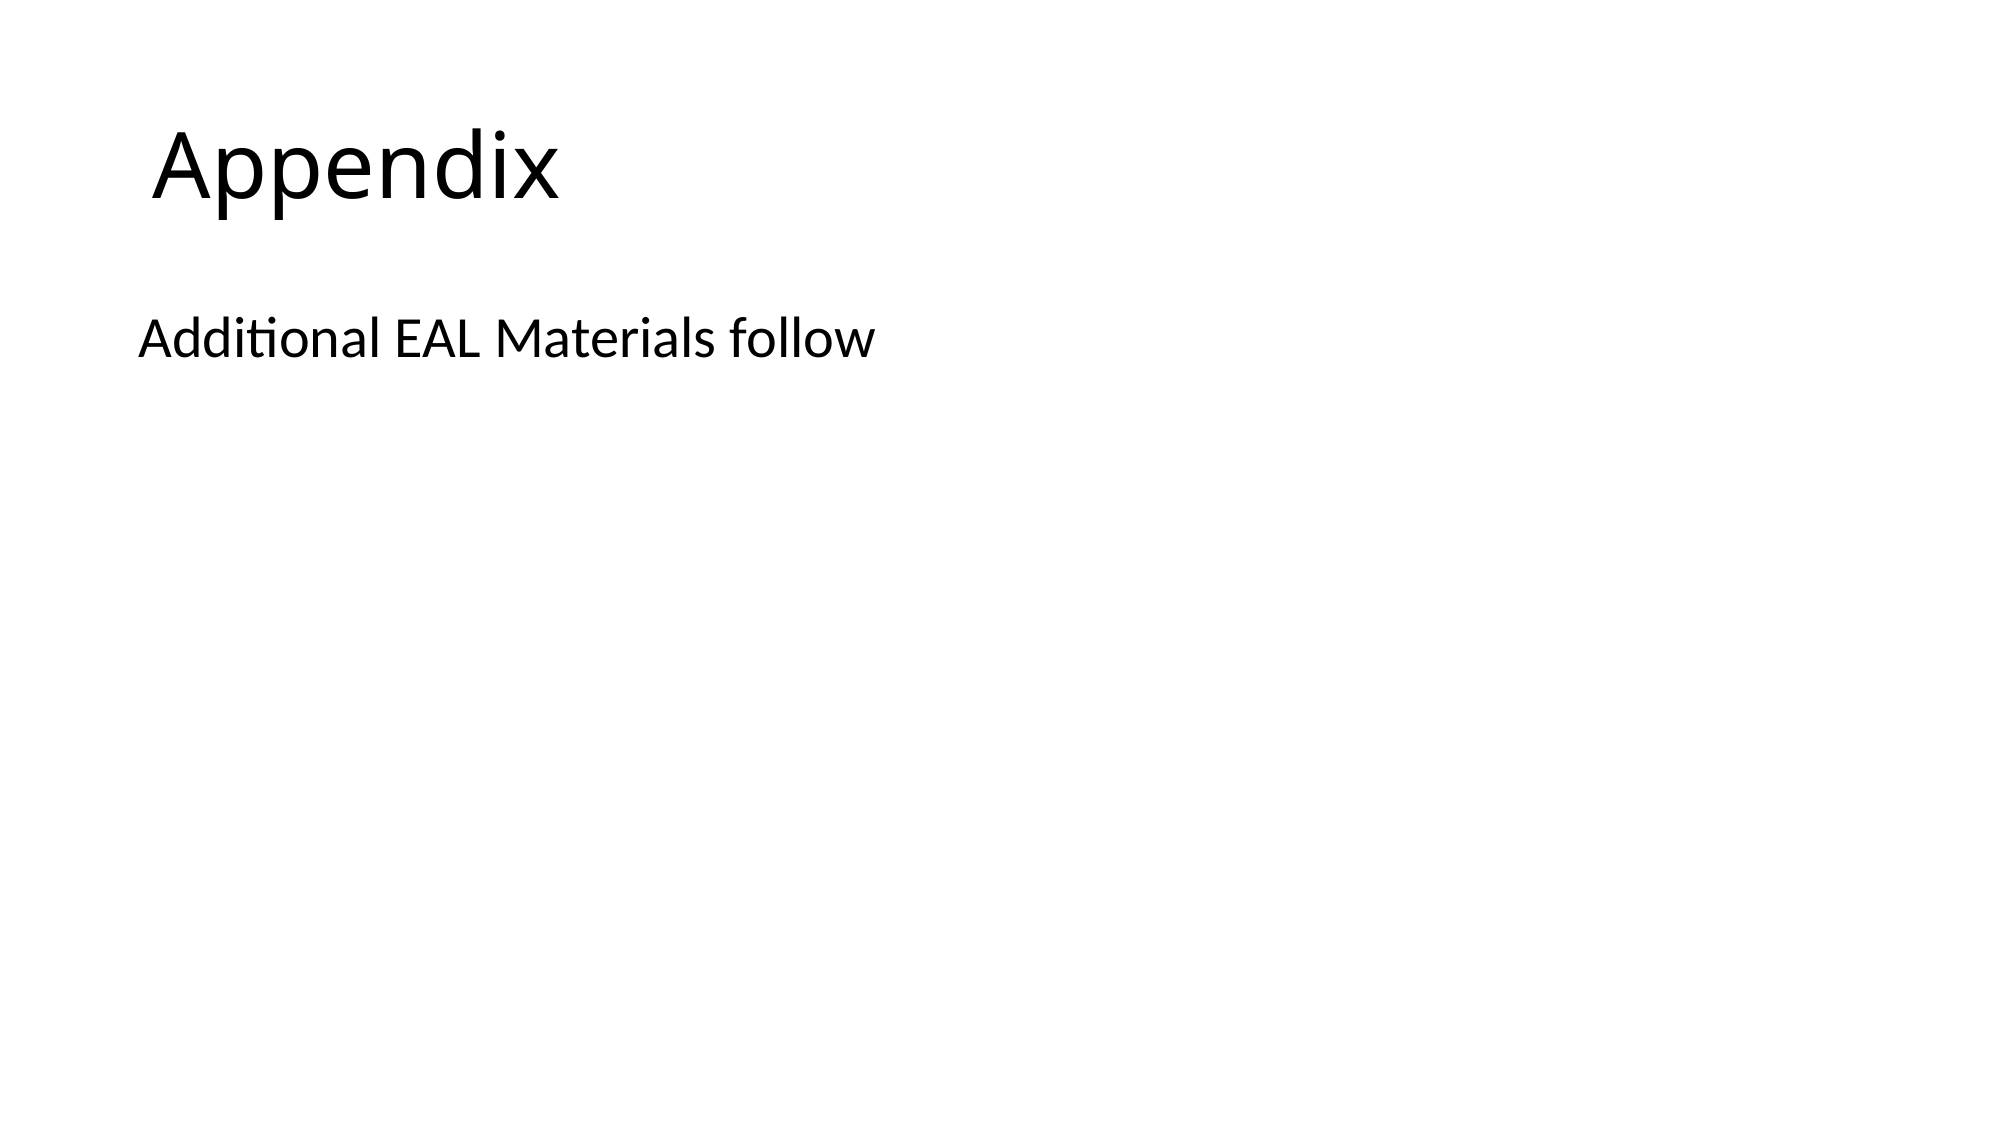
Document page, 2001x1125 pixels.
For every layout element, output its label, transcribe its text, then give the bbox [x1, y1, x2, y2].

title Appendix [137, 59, 1863, 278]
list Additional EAL Materials follow [123, 299, 1849, 1014]
